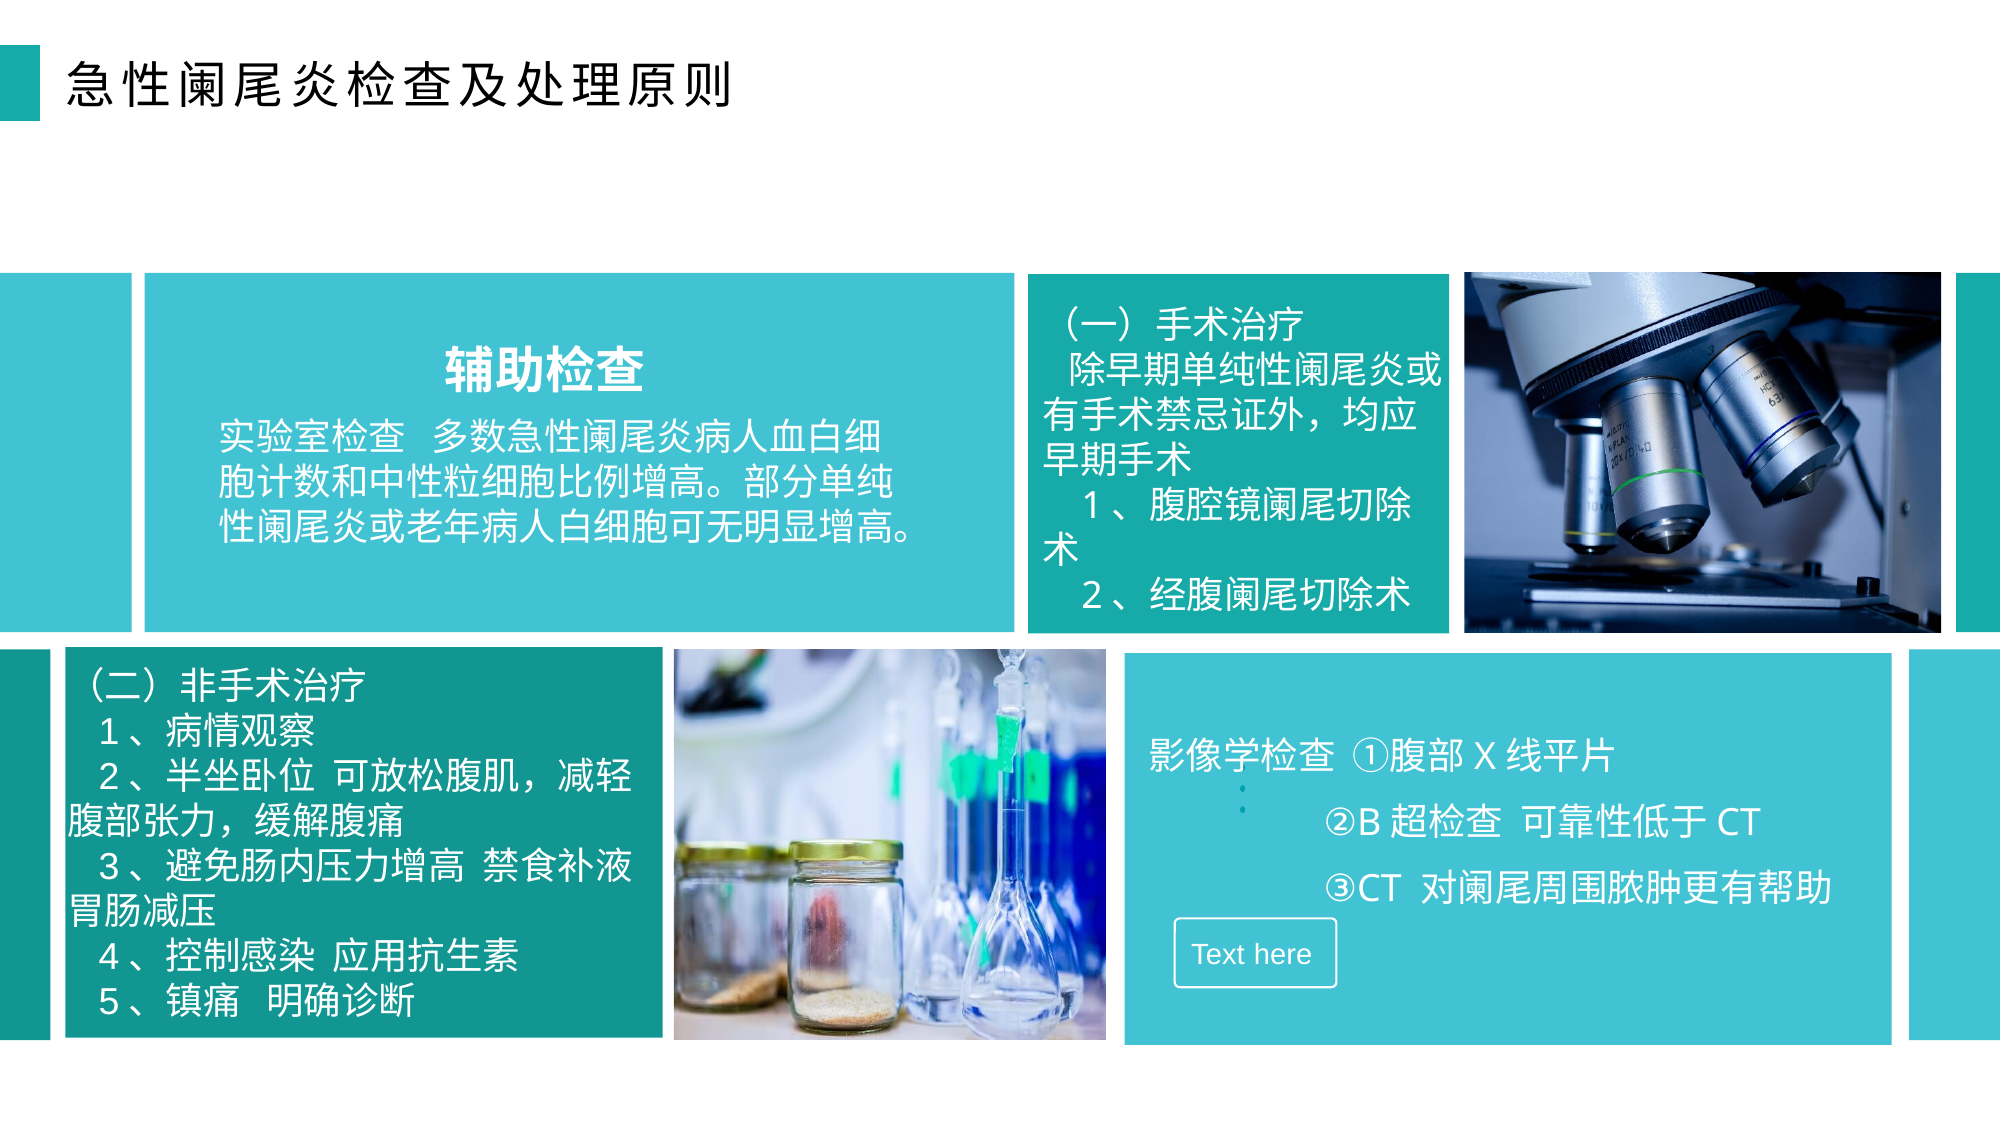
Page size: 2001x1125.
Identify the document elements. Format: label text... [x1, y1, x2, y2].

text_box [1908, 648, 2000, 1041]
text_box [0, 648, 51, 1041]
text_box [0, 272, 133, 633]
text_box [1955, 272, 2000, 633]
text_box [1027, 274, 1463, 634]
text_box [144, 272, 1015, 633]
text_box [673, 648, 1107, 1041]
text_box [0, 45, 40, 121]
text_box 急性阑尾炎检查及处理原则 [50, 45, 907, 121]
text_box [1124, 653, 1901, 1045]
text_box [1463, 272, 1942, 633]
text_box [52, 647, 669, 1038]
